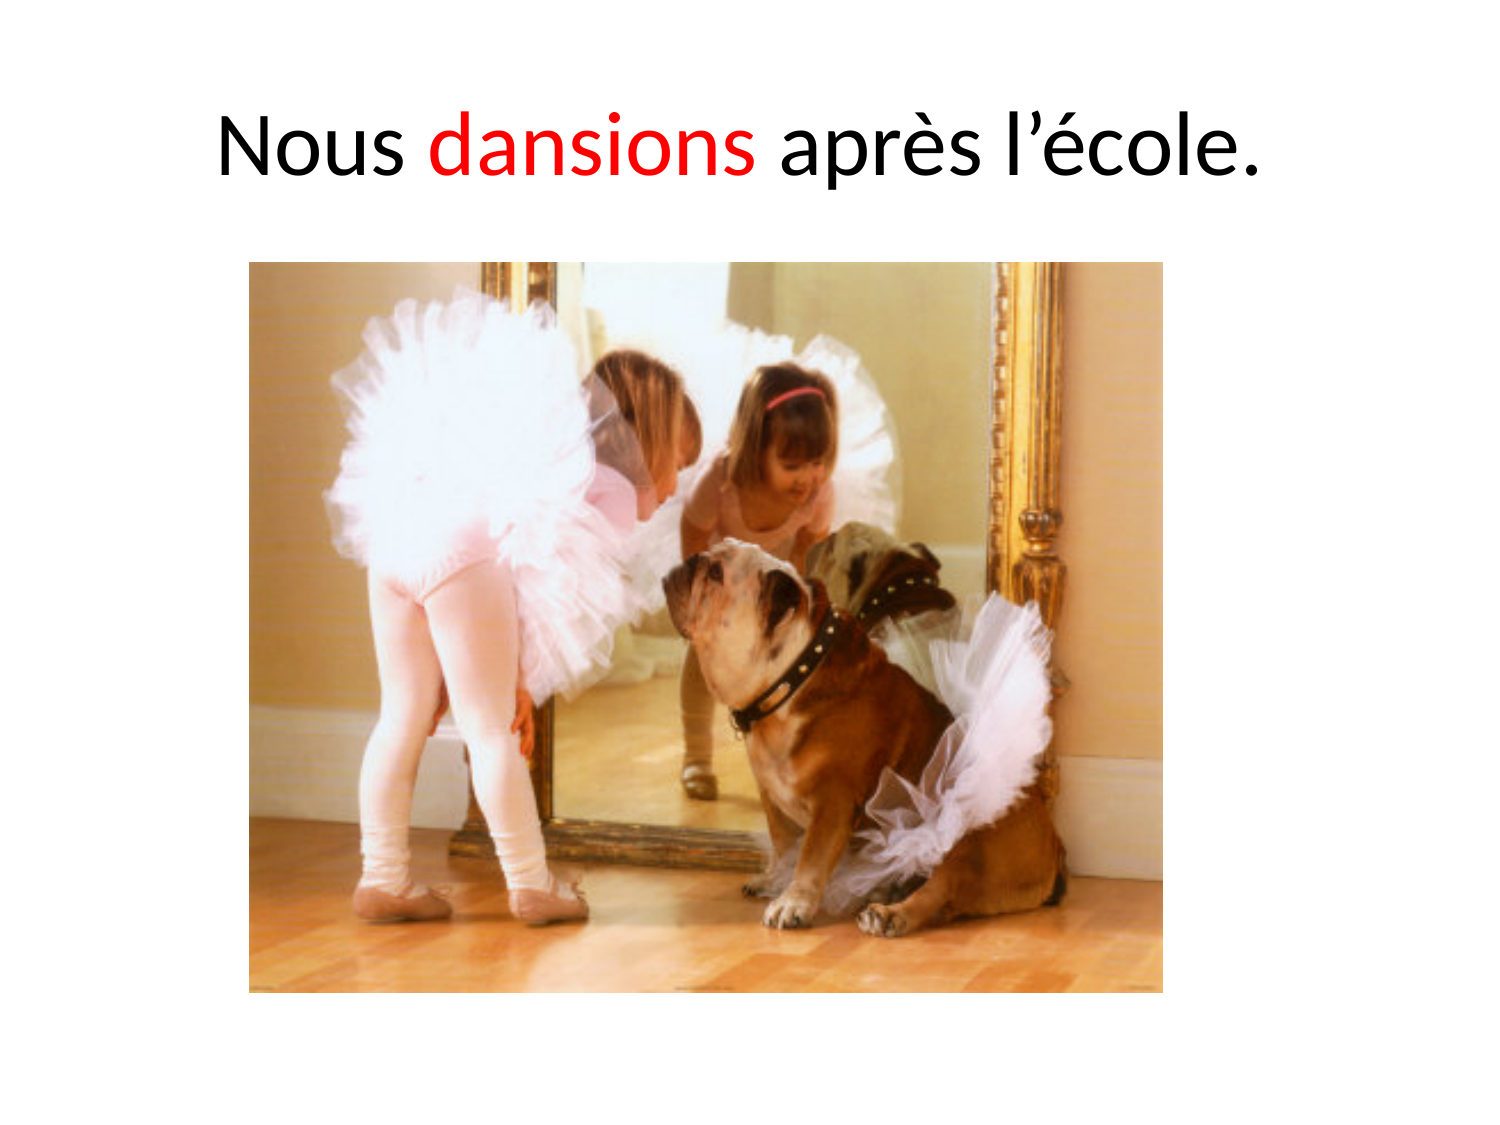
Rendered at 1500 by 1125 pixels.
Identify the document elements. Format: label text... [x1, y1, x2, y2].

title Nous dansions après l’école. [75, 45, 1425, 233]
picture [249, 262, 1163, 993]
